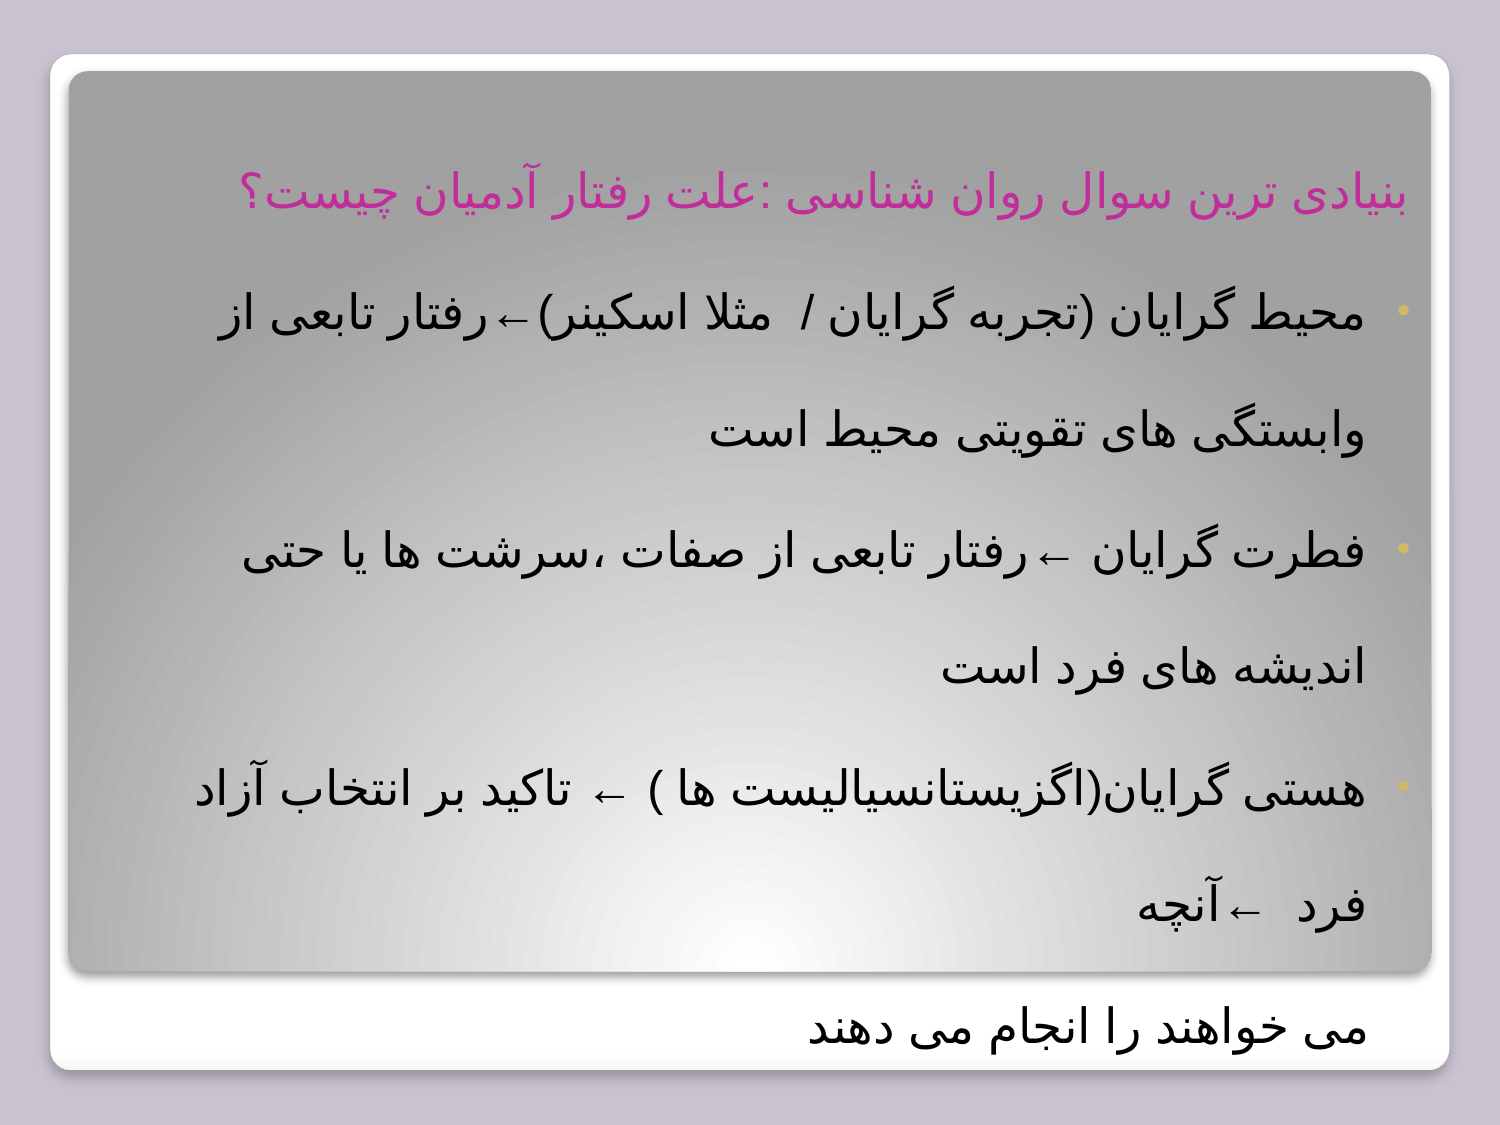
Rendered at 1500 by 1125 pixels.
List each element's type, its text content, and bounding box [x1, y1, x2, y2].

list بنیادی ترین سوال روان شناسی :علت رفتار آدمیان چیست؟ محیط گرایان (تجربه گرایان / مثلا اسکینر)←رفتار تابعی از وابستگی های تقویتی محیط است فطرت گرایان ←رفتار تابعی از صفات ،سرشت ها یا حتی اندیشه های فرد است هستی گرایان(اگزیستانسیالیست ها ) ← تاکید بر انتخاب آزاد فرد ←آنچه می خواهند را انجام می دهند [82, 86, 1425, 1063]
